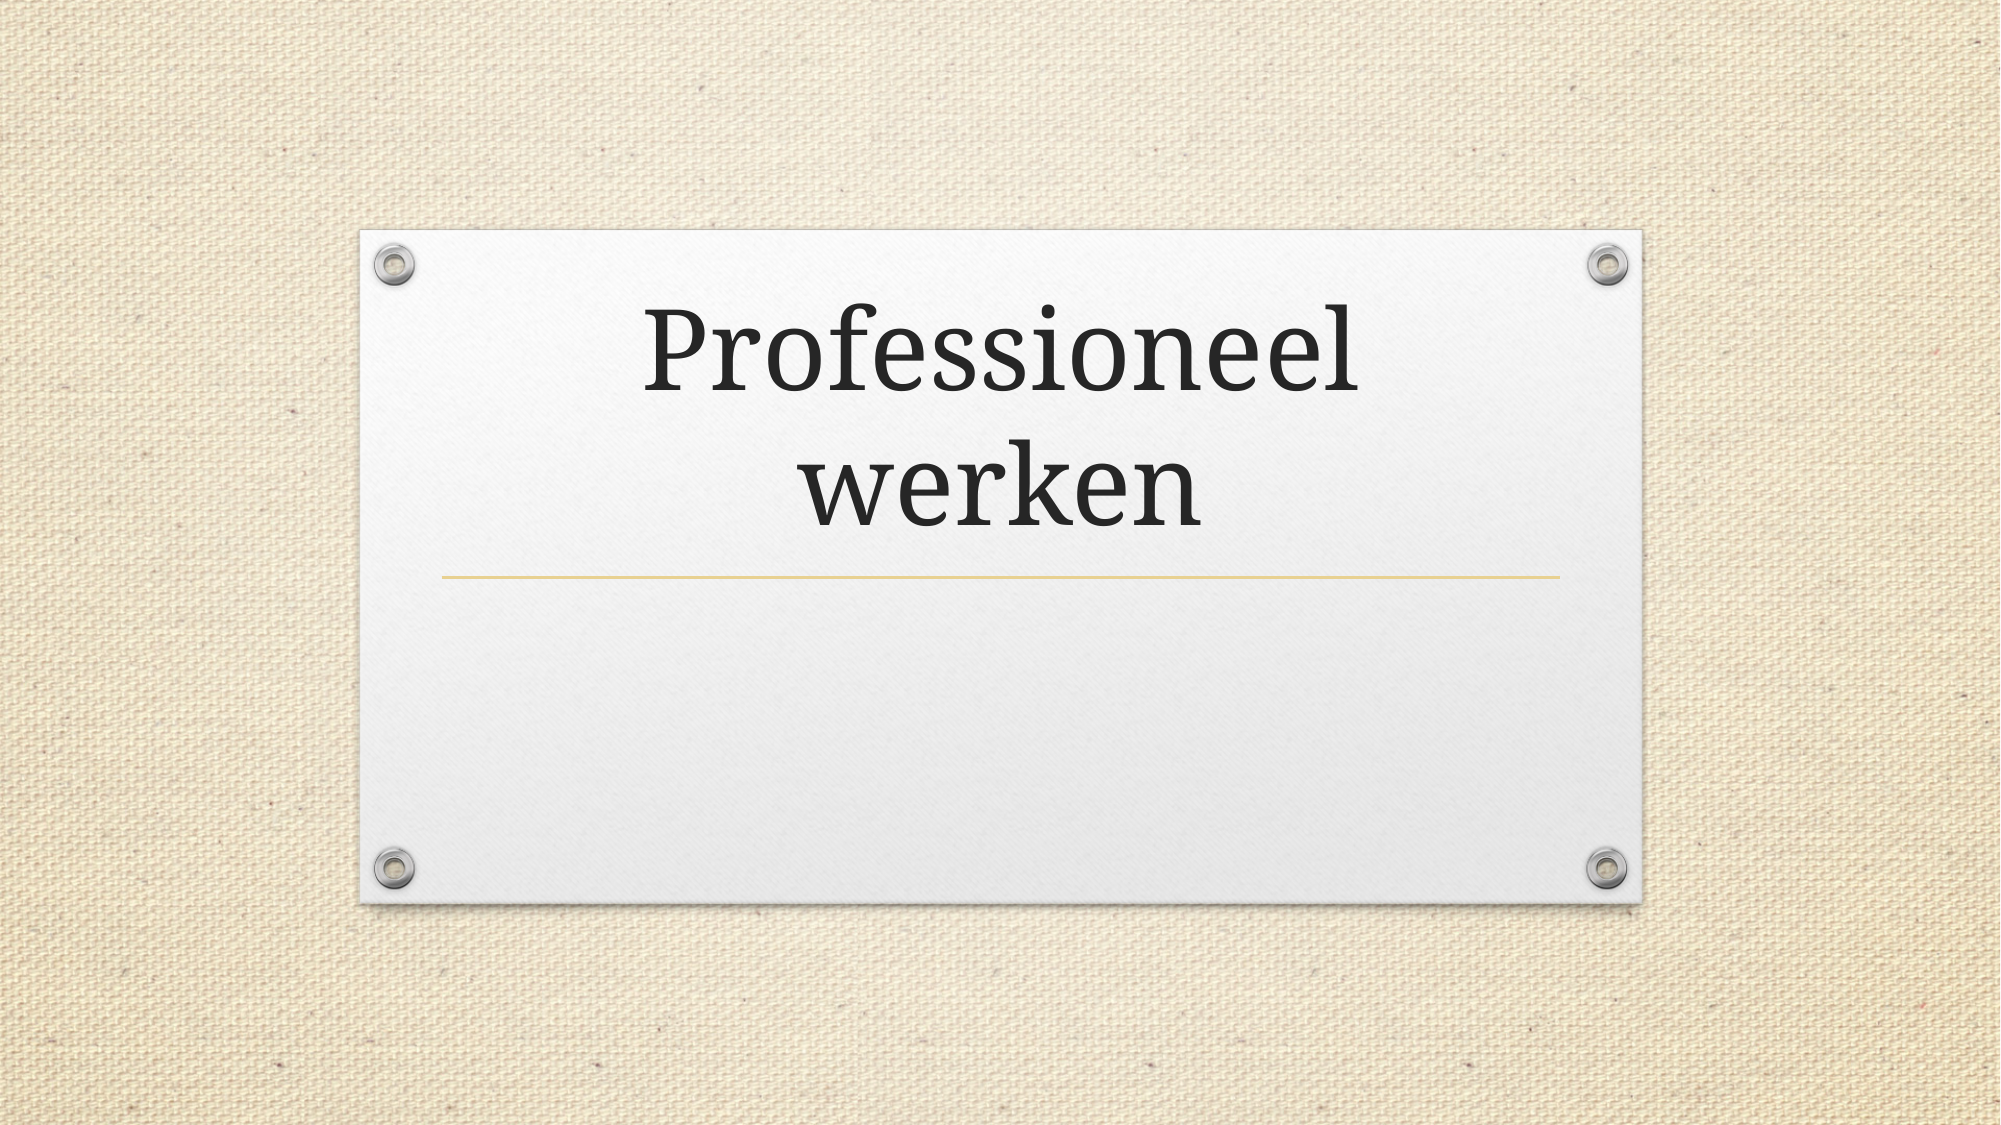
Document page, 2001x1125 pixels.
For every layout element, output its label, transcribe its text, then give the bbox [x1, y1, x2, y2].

picture [0, 0, 2001, 1125]
title Professioneel werken [441, 306, 1560, 556]
